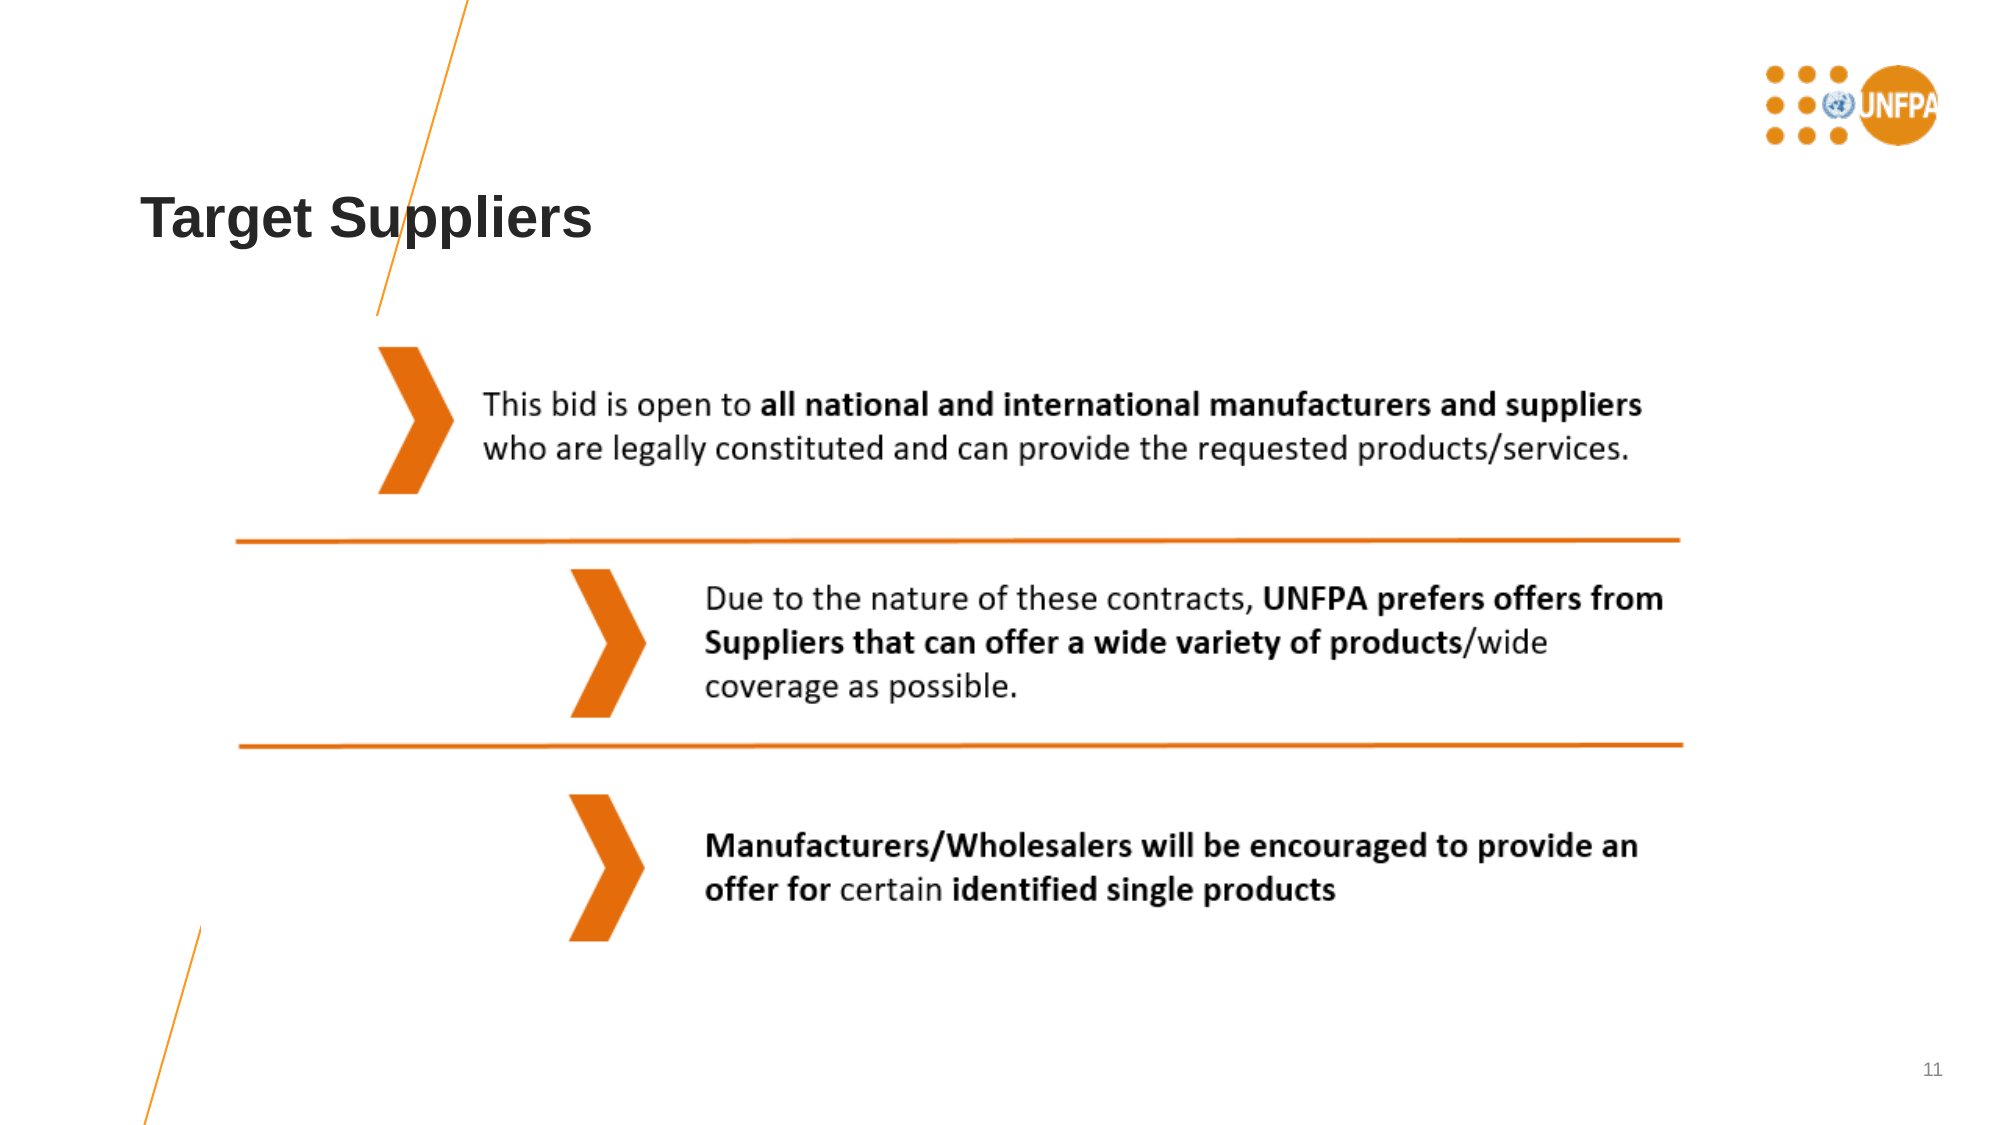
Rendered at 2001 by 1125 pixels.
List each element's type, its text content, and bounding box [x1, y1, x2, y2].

picture [200, 316, 1739, 974]
title Target Suppliers [125, 81, 1673, 373]
slide_number 11 [1887, 1051, 1958, 1086]
picture [1766, 65, 1939, 146]
